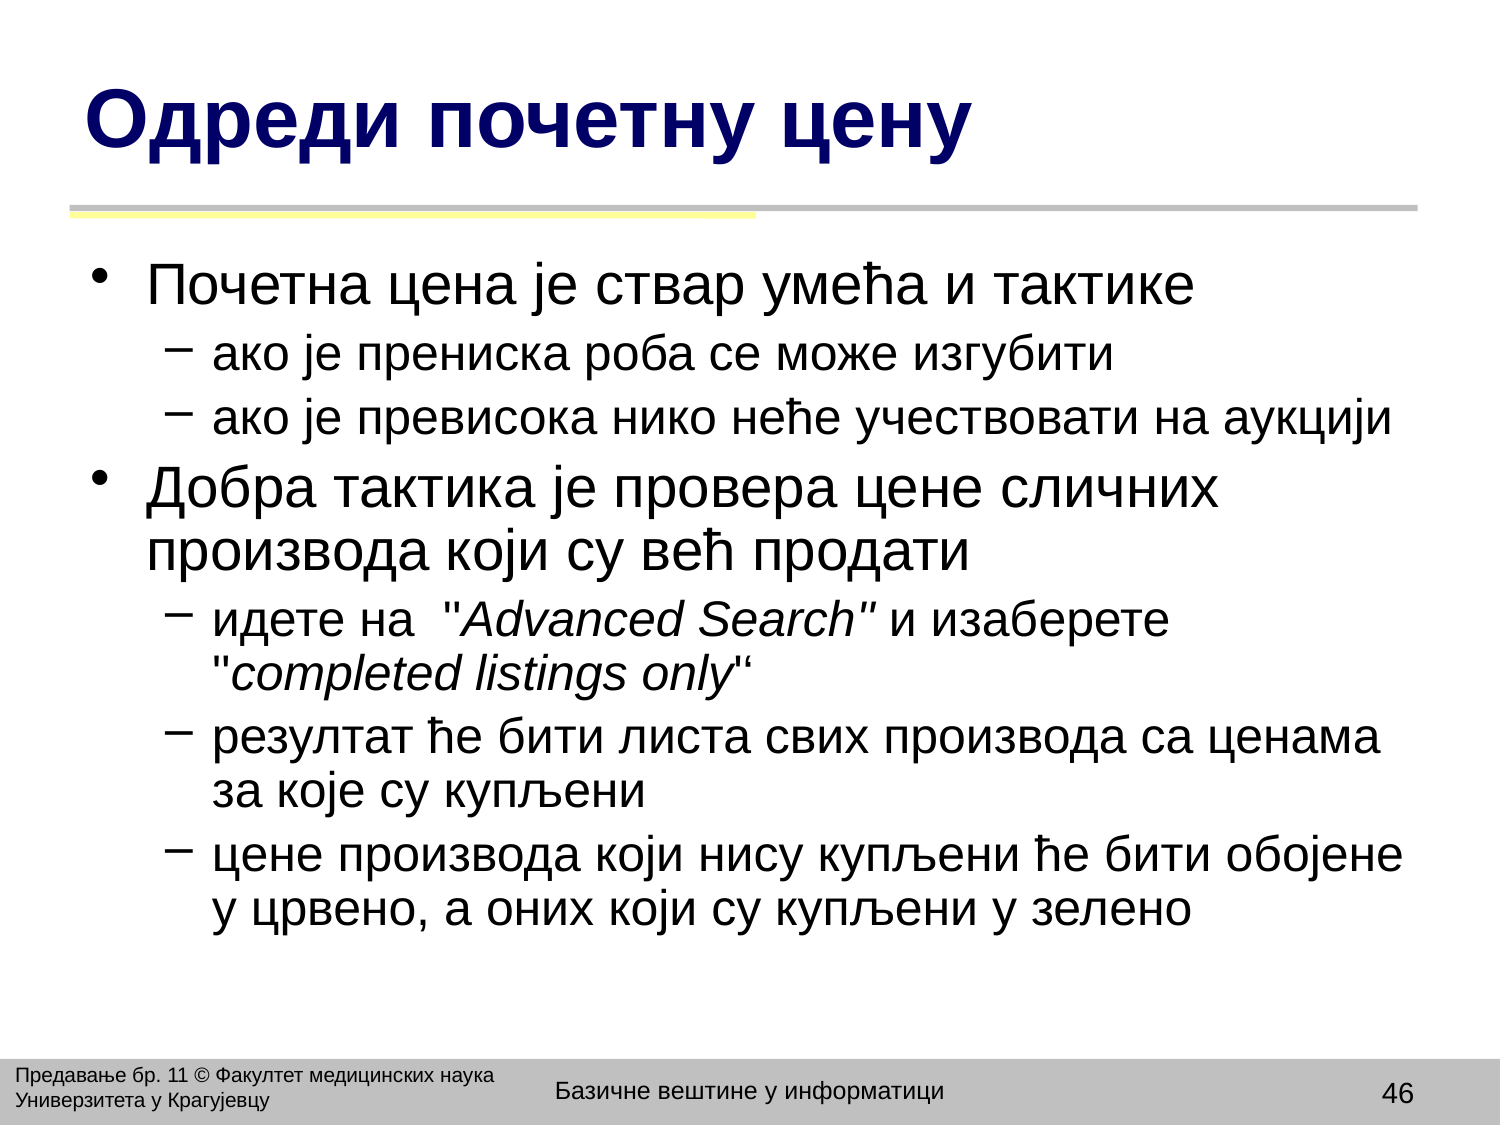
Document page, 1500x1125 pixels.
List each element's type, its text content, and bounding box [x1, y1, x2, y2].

list Почетна цена је ствар умећа и тактике ако је прениска роба се може изгубити ако је превисока нико неће учествовати на аукцији Добра тактика је провера цене сличних производа који су већ продати идете на ''Advanced Search'' и изаберете ''completed listings only'‘ резултат ће бити листа свих производа са ценама за које су купљени цене производа који нису купљени ће бити обојене у црвено, а оних који су купљени у зелено [74, 246, 1426, 1023]
title Oдреди почетну цену [69, 19, 1426, 208]
slide_number Предавање бр. 11 © Факултет медицинских наука Универзитета у Крагујевцу [0, 1053, 621, 1108]
slide_number 46 [1079, 1066, 1430, 1125]
footer Базичне вештине у информатици [512, 1066, 988, 1125]
